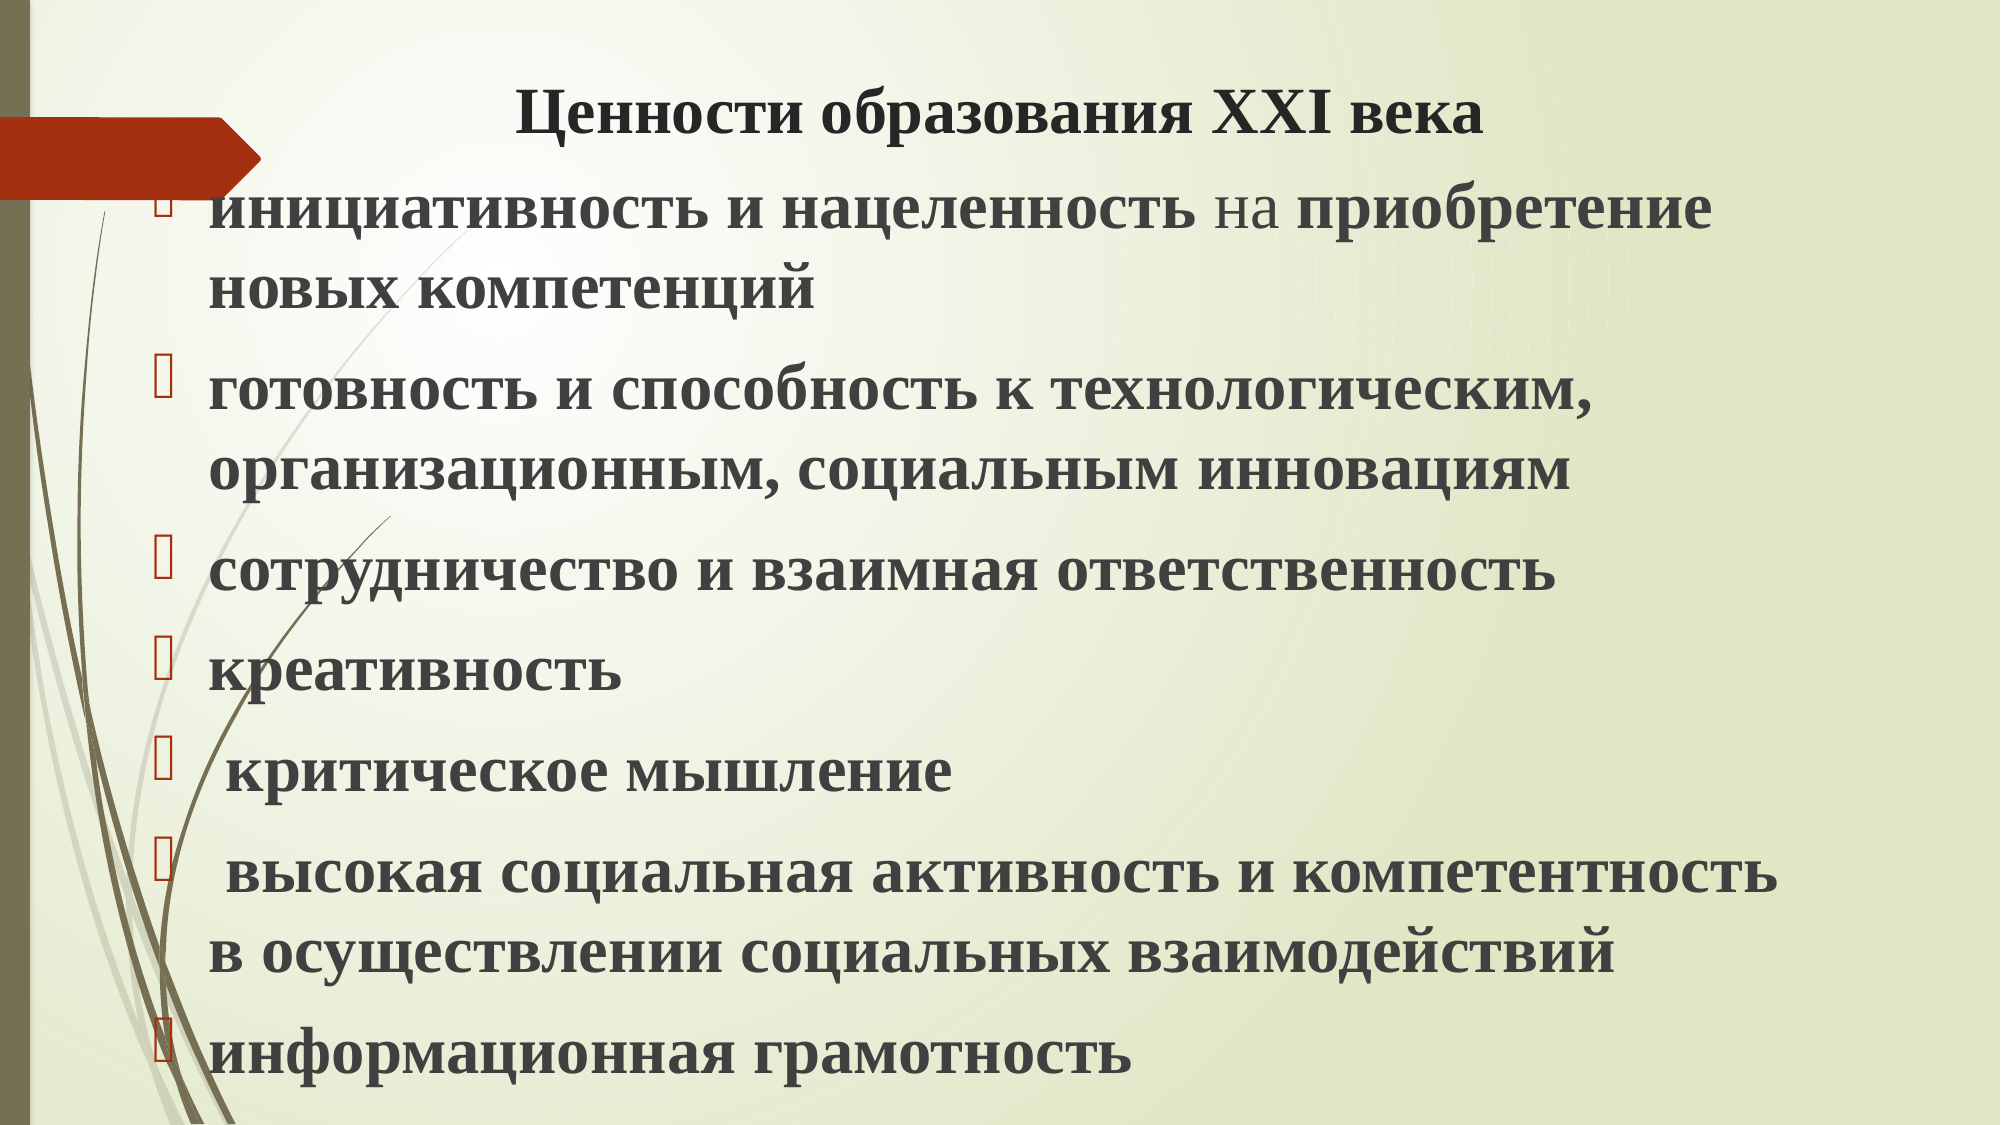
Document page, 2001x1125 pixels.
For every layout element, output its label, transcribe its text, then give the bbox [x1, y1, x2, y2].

list инициативность и нацеленность на приобретение новых компетенций готовность и способность к технологическим, организационным, социальным инновациям сотрудничество и взаимная ответственность креативность критическое мышление высокая социальная активность и компетентность в осуществлении социальных взаимодействий информационная грамотность [137, 154, 1863, 1014]
title Ценности образования XXI века [137, 59, 1863, 154]
